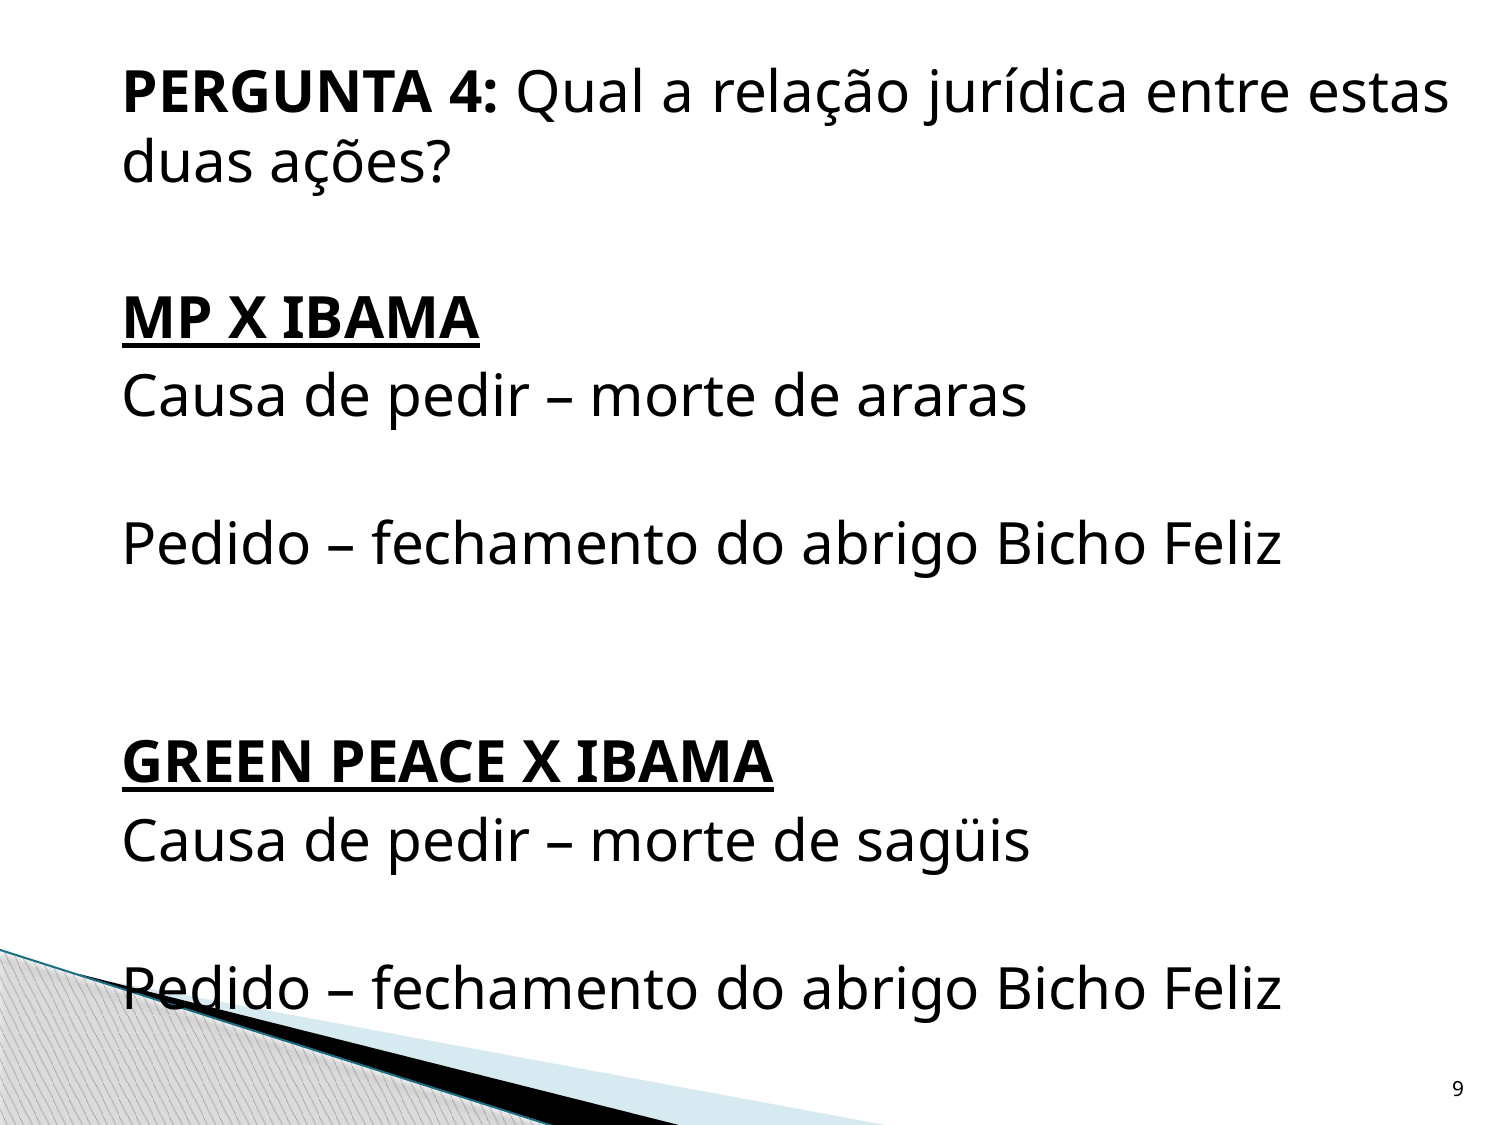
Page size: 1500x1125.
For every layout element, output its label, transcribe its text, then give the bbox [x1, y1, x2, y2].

list PERGUNTA 4: Qual a relação jurídica entre estas duas ações? MP X IBAMA Causa de pedir – morte de araras Pedido – fechamento do abrigo Bicho Feliz GREEN PEACE X IBAMA Causa de pedir – morte de sagüis Pedido – fechamento do abrigo Bicho Feliz [46, 46, 1465, 1079]
slide_number 9 [1418, 1051, 1479, 1112]
